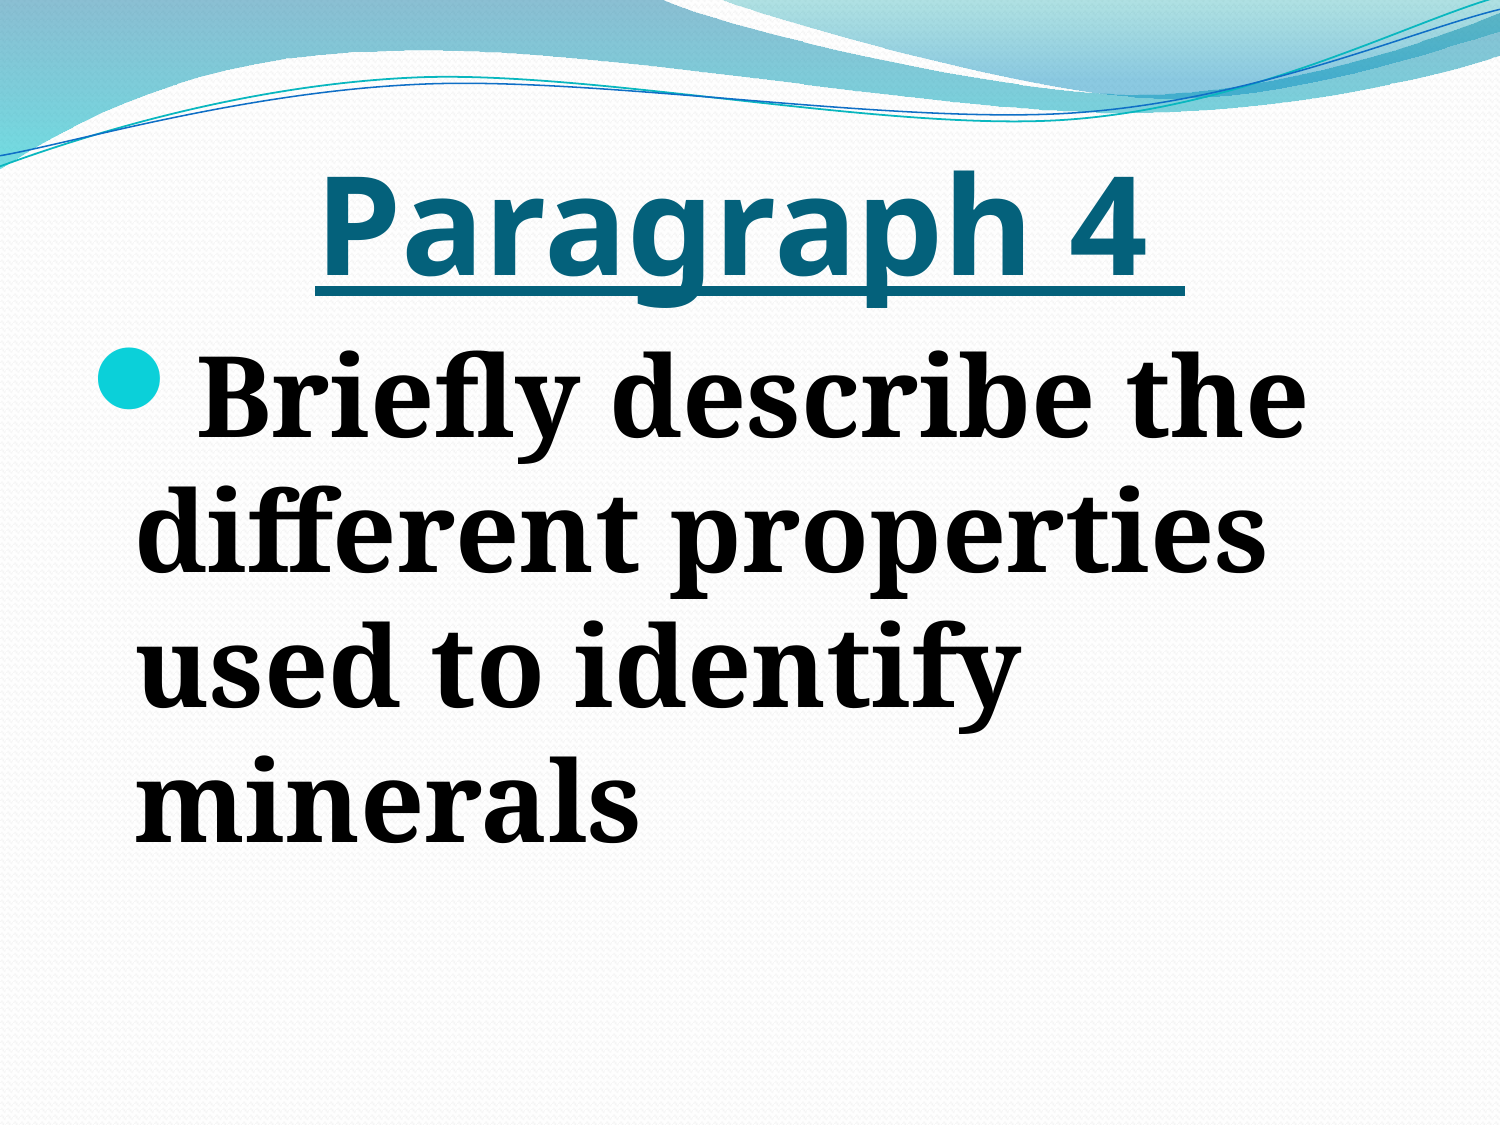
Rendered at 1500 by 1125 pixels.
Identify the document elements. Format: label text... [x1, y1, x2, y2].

list Briefly describe the different properties used to identify minerals [75, 317, 1425, 1038]
title Paragraph 4 [75, 115, 1425, 303]
